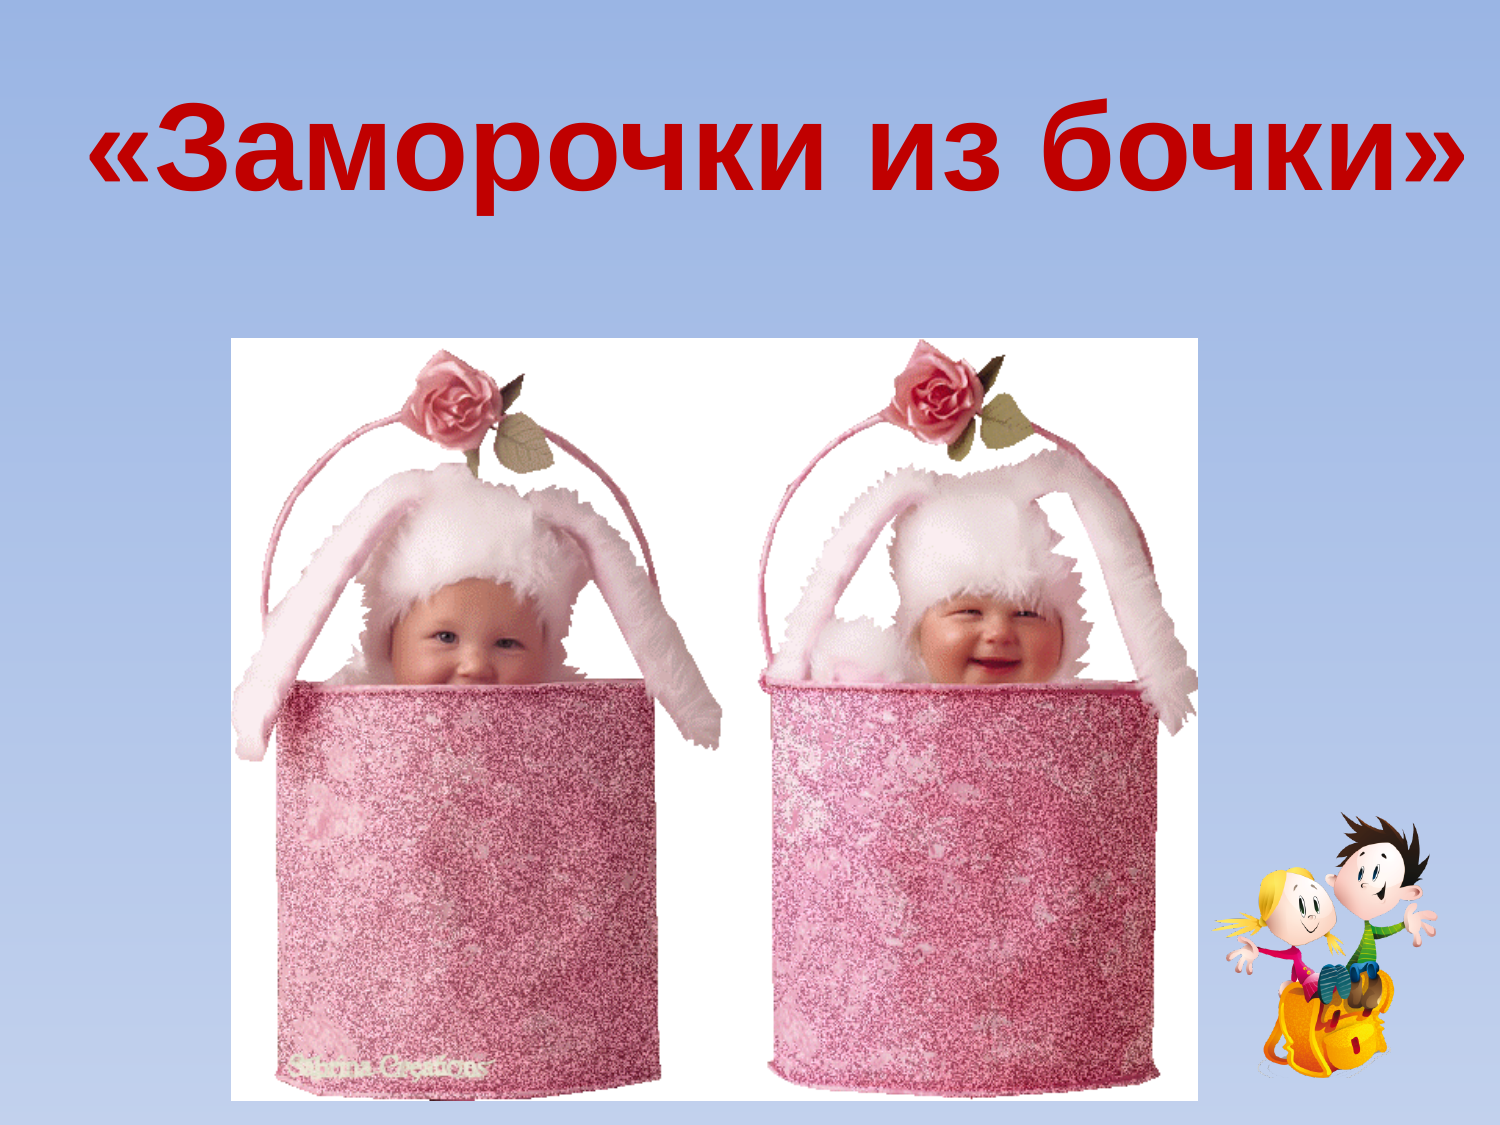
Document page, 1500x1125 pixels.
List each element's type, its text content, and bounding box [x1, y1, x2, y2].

text_box «Заморочки из бочки» [69, 58, 1500, 224]
picture [231, 337, 1464, 1101]
